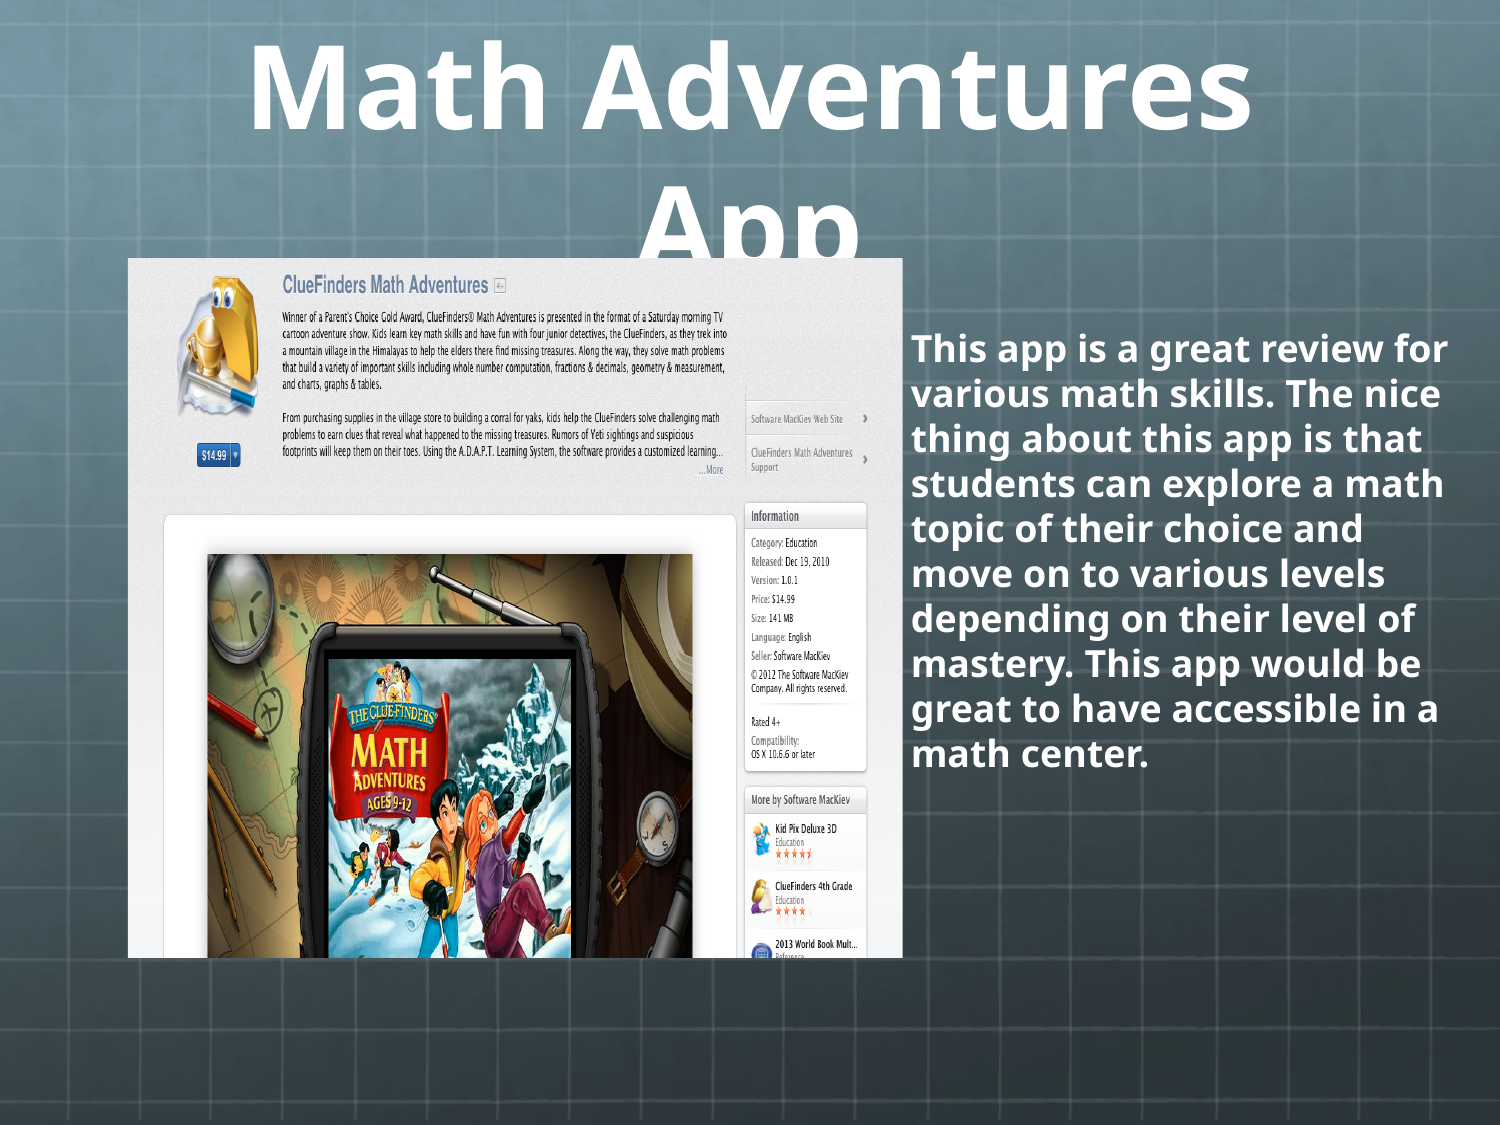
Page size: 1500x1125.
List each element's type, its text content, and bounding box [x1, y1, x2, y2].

picture [0, 0, 1500, 1125]
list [127, 258, 904, 958]
title Math Adventures App [127, 17, 1372, 289]
text_box This app is a great review for various math skills. The nice thing about this app is that students can explore a math topic of their choice and move on to various levels depending on their level of mastery. This app would be great to have accessible in a math center. [963, 317, 1483, 782]
